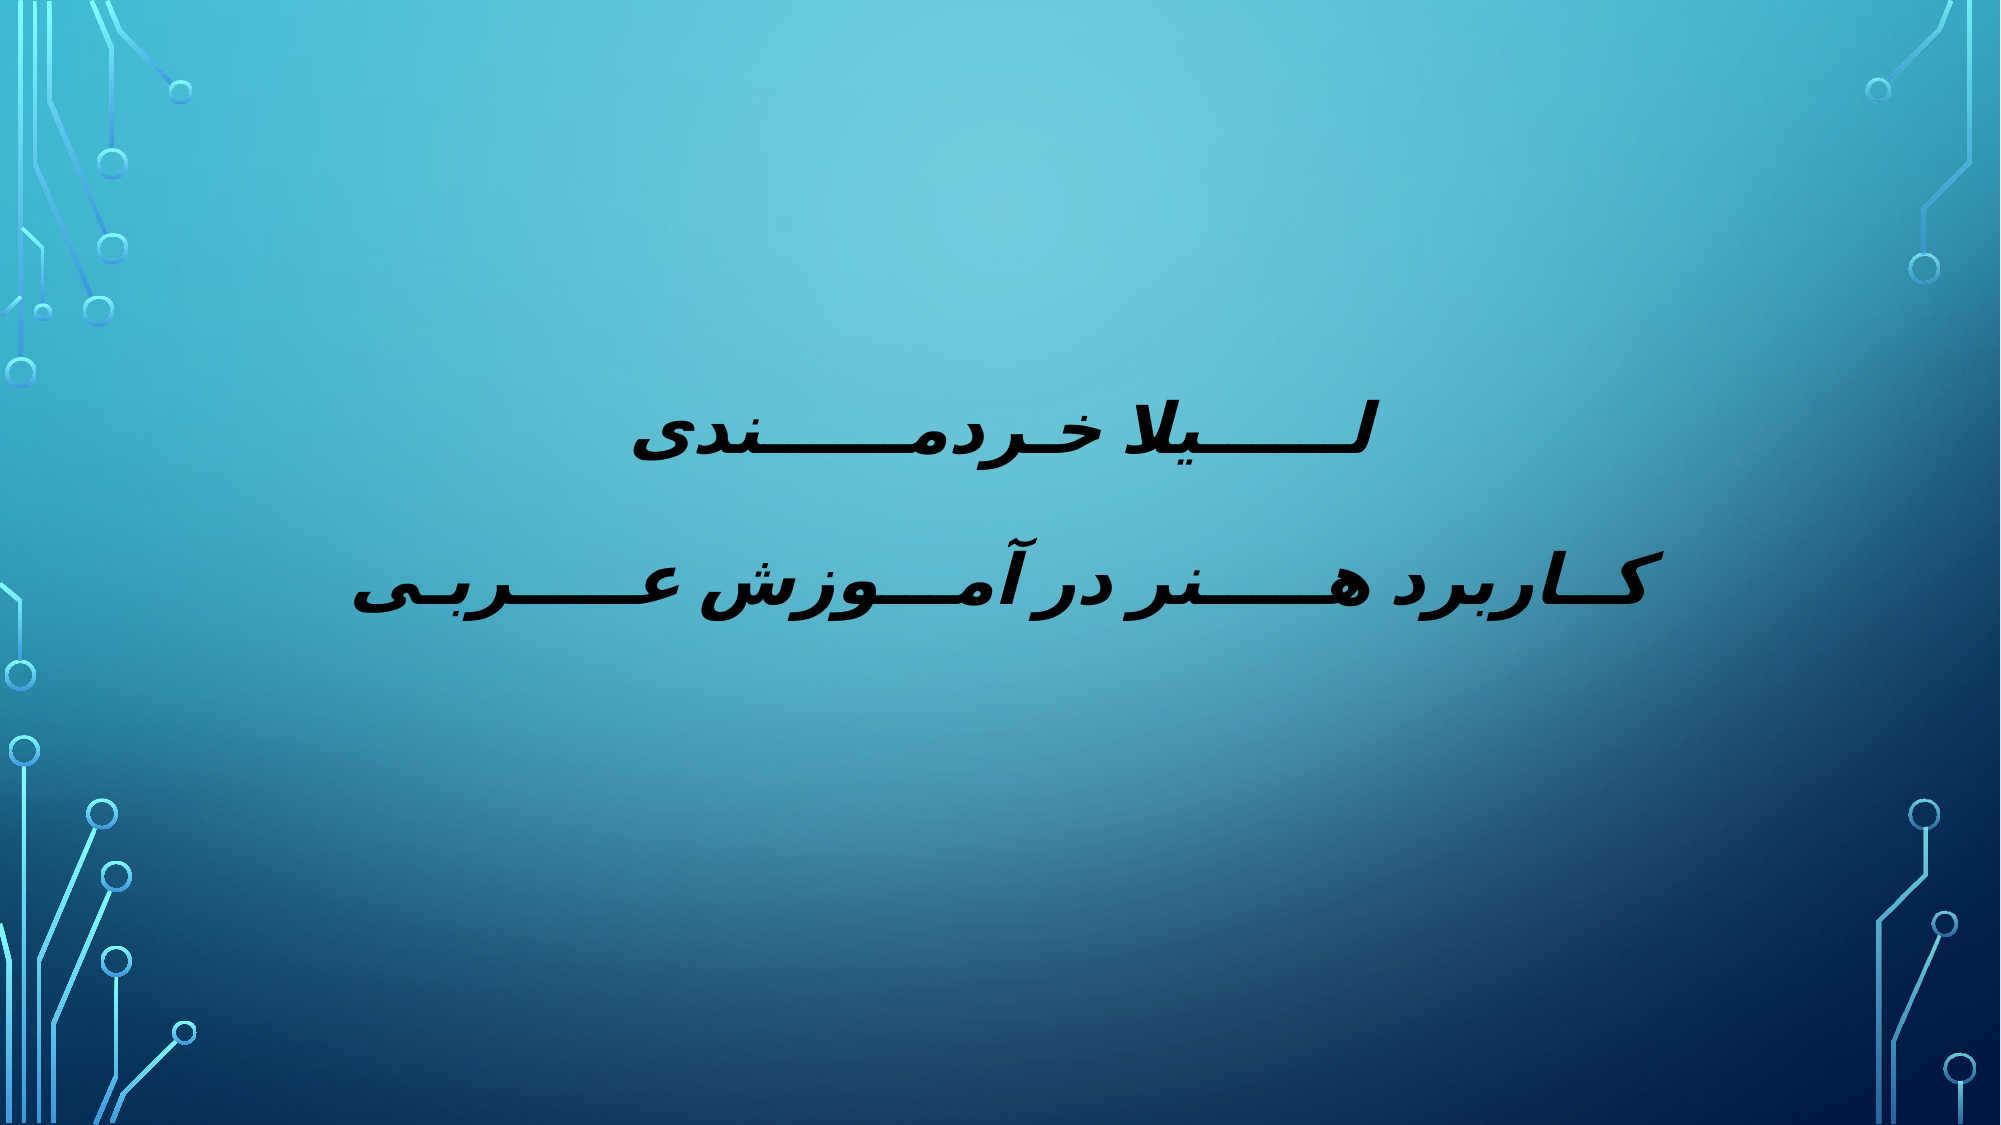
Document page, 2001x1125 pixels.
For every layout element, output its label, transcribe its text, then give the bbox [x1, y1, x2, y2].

title لــــــیلا خـردمــــــندی کــاربرد هـــــنر در آمـــوزش عـــــربـی [188, 385, 1814, 628]
